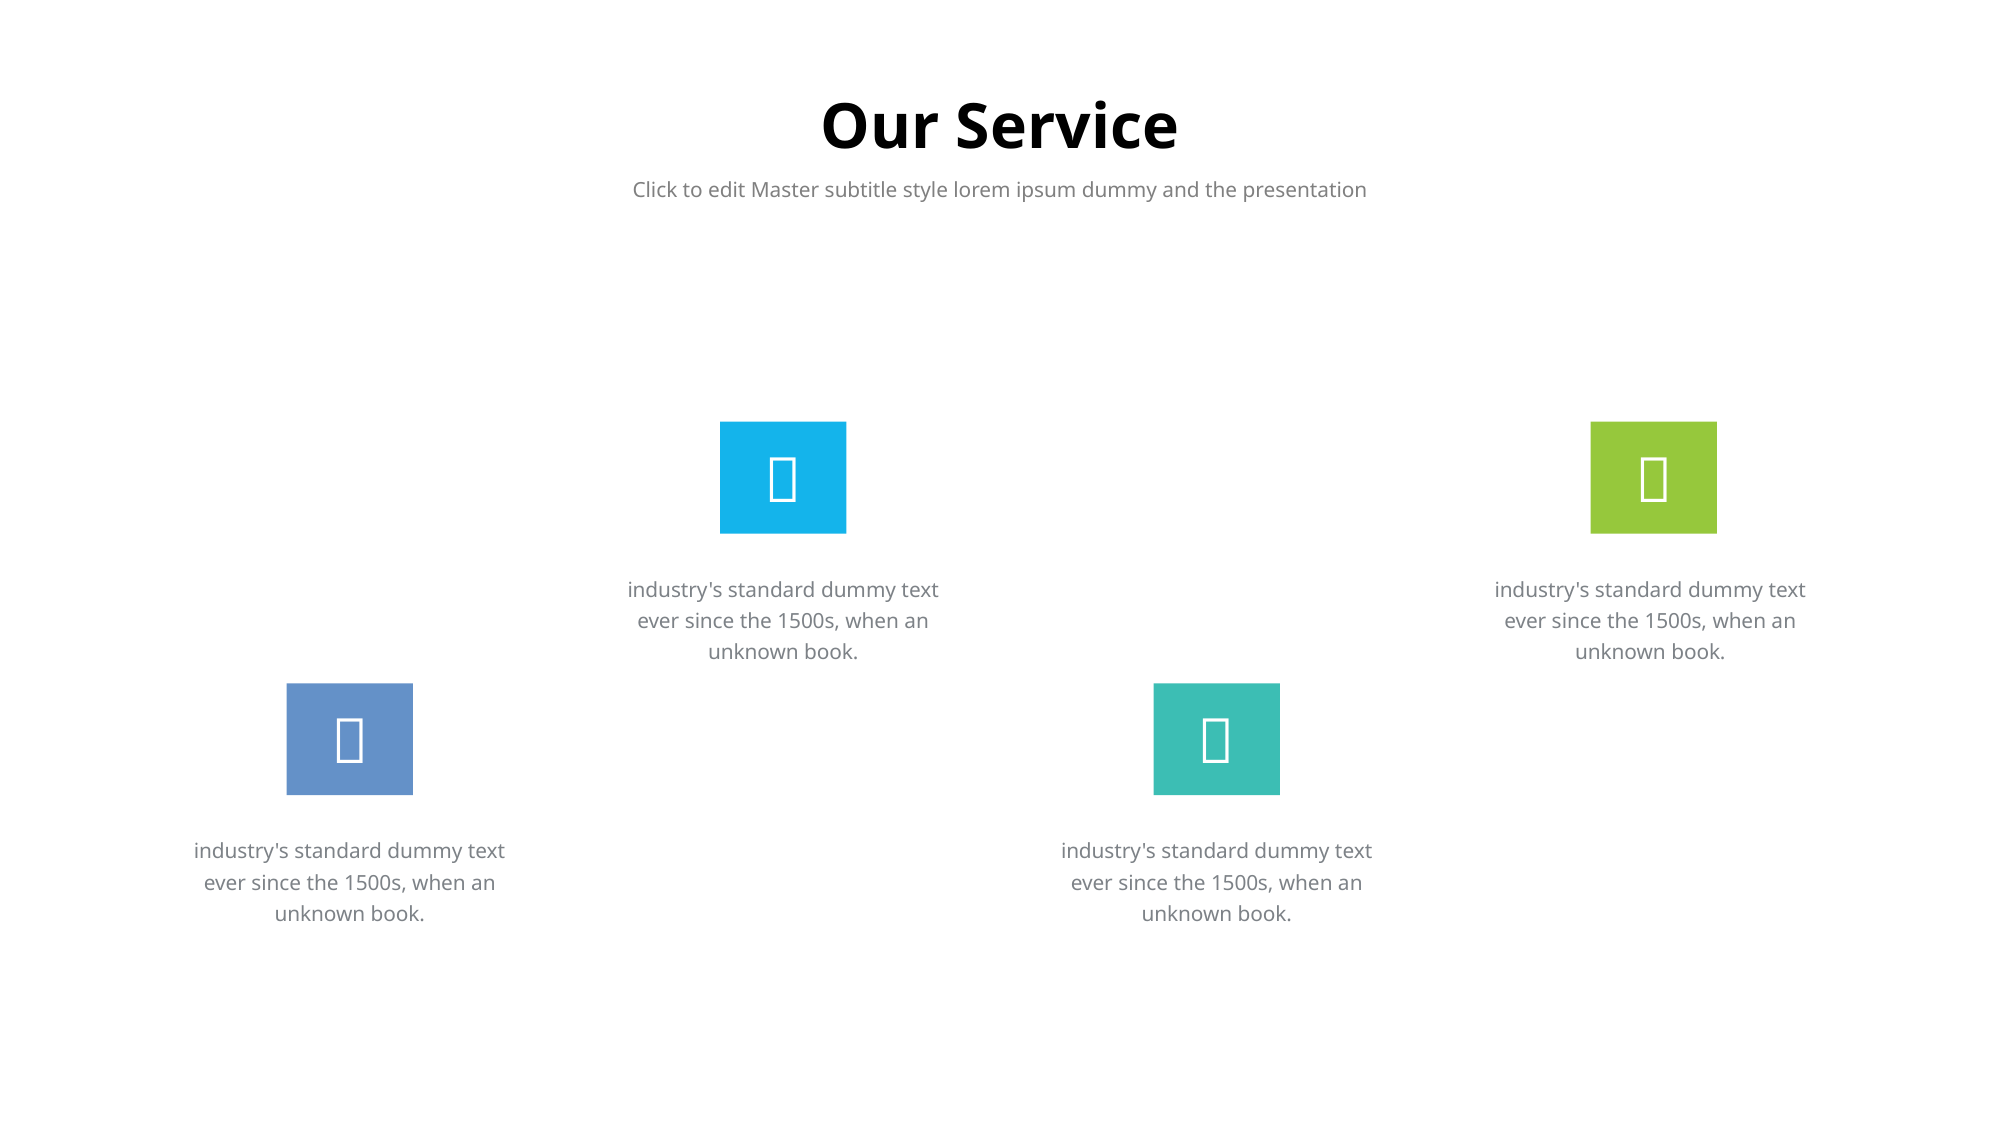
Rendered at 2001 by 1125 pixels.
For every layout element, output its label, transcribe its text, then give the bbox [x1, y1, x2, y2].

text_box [1030, 683, 1403, 935]
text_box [163, 683, 536, 935]
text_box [1464, 421, 1837, 673]
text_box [597, 421, 970, 673]
subtitle Click to edit Master subtitle style lorem ipsum dummy and the presentation [137, 179, 1863, 204]
title Our Service [137, 78, 1863, 179]
